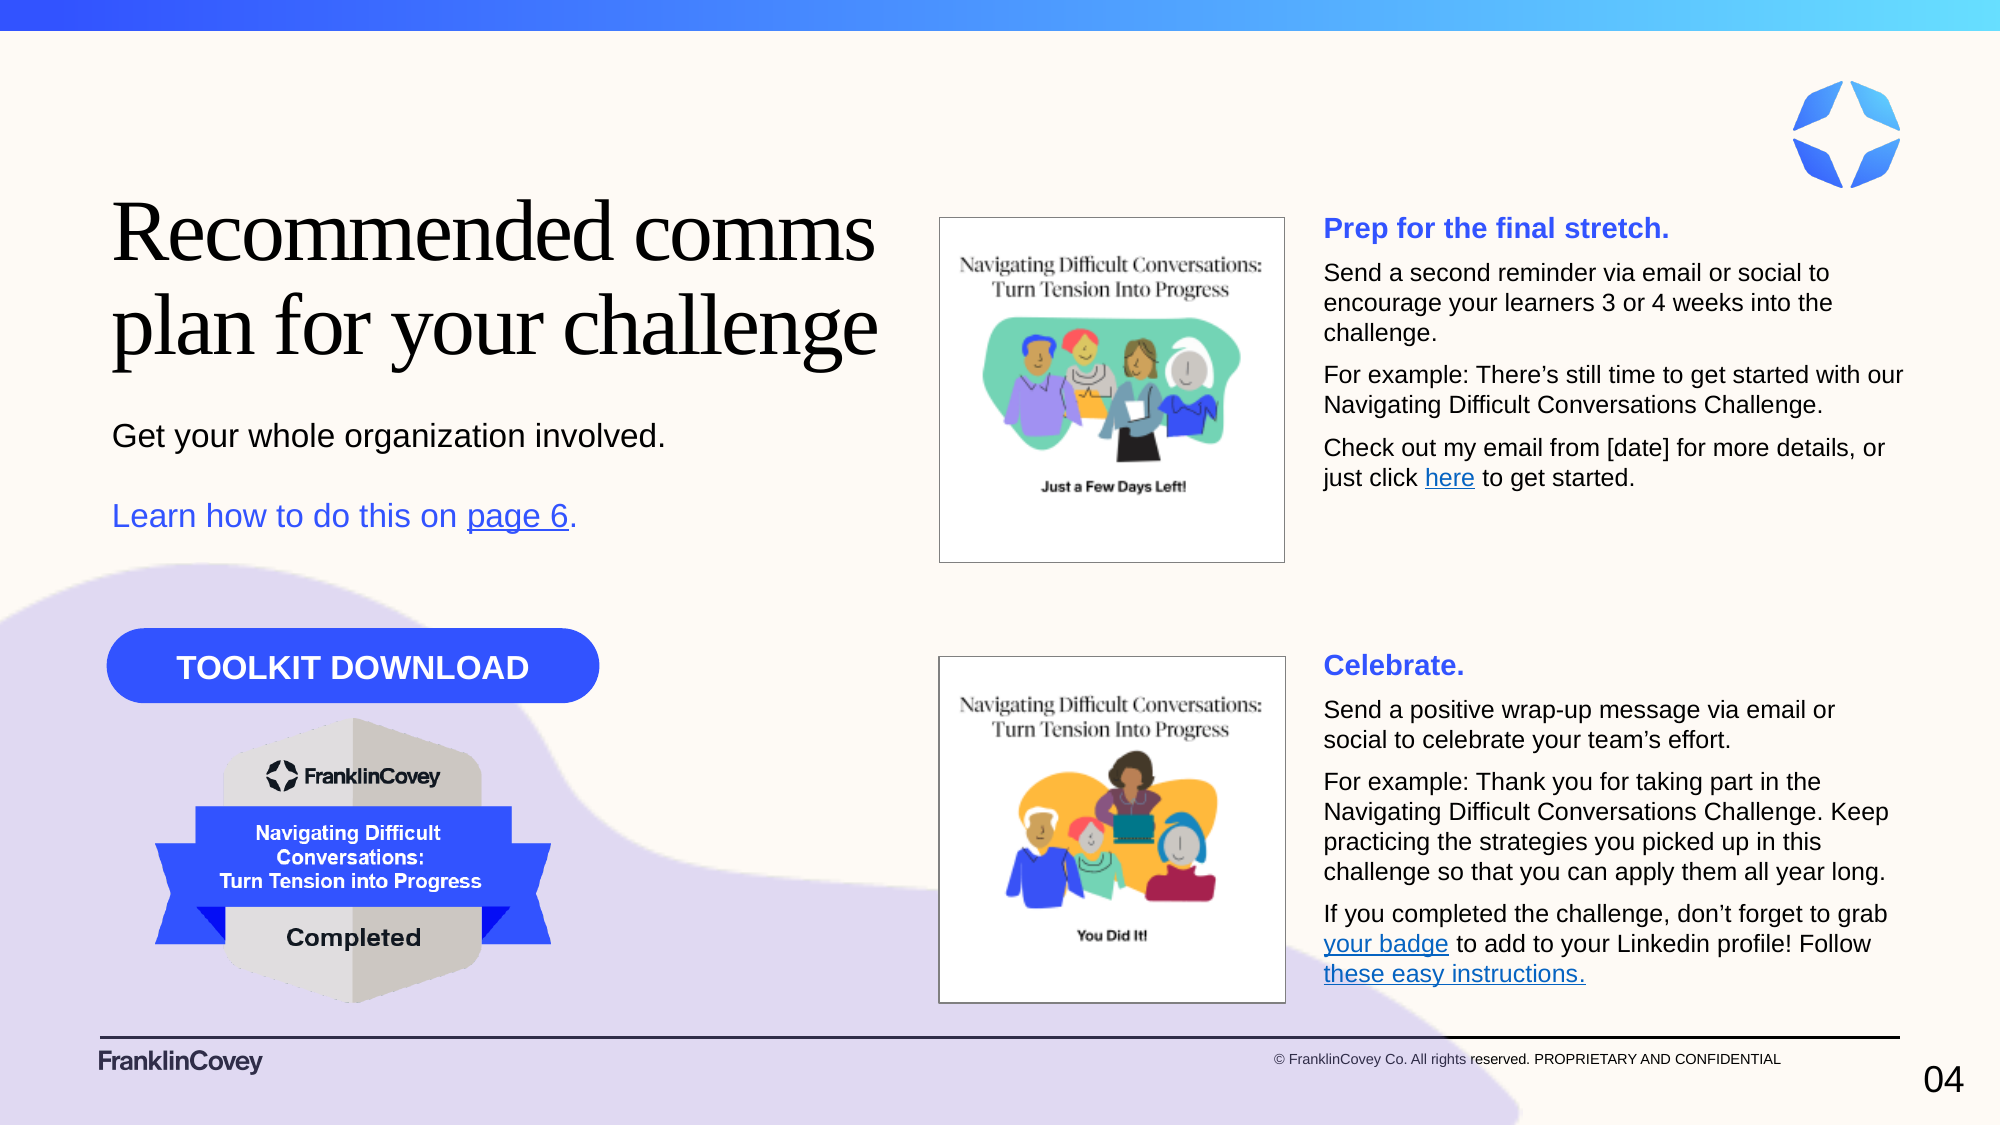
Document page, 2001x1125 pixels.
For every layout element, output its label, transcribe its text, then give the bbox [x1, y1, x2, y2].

text_box Celebrate. Send a positive wrap-up message via email or social to celebrate your team’s effort. For example: Thank you for taking part in the Navigating Difficult Conversations Challenge. Keep practicing the strategies you picked up in this challenge so that you can apply them all year long. If you completed the challenge, don’t forget to grab your badge to add to your Linkedin profile! Follow these easy instructions. [1523, 610, 1894, 990]
picture [0, 217, 1523, 1125]
picture [1793, 81, 1900, 188]
text_box Recommended comms plan for your challenge [111, 184, 917, 288]
text_box 04 [1923, 1054, 2000, 1125]
text_box Get your whole organization involved. Learn how to do this on page 6. [111, 414, 709, 562]
text_box Prep for the final stretch. Send a second reminder via email or social to encourage your learners 3 or 4 weeks into the challenge. For example: There’s still time to get started with our Navigating Difficult Conversations Challenge. Check out my email from [date] for more details, or just click here to get started. [1323, 209, 1921, 589]
